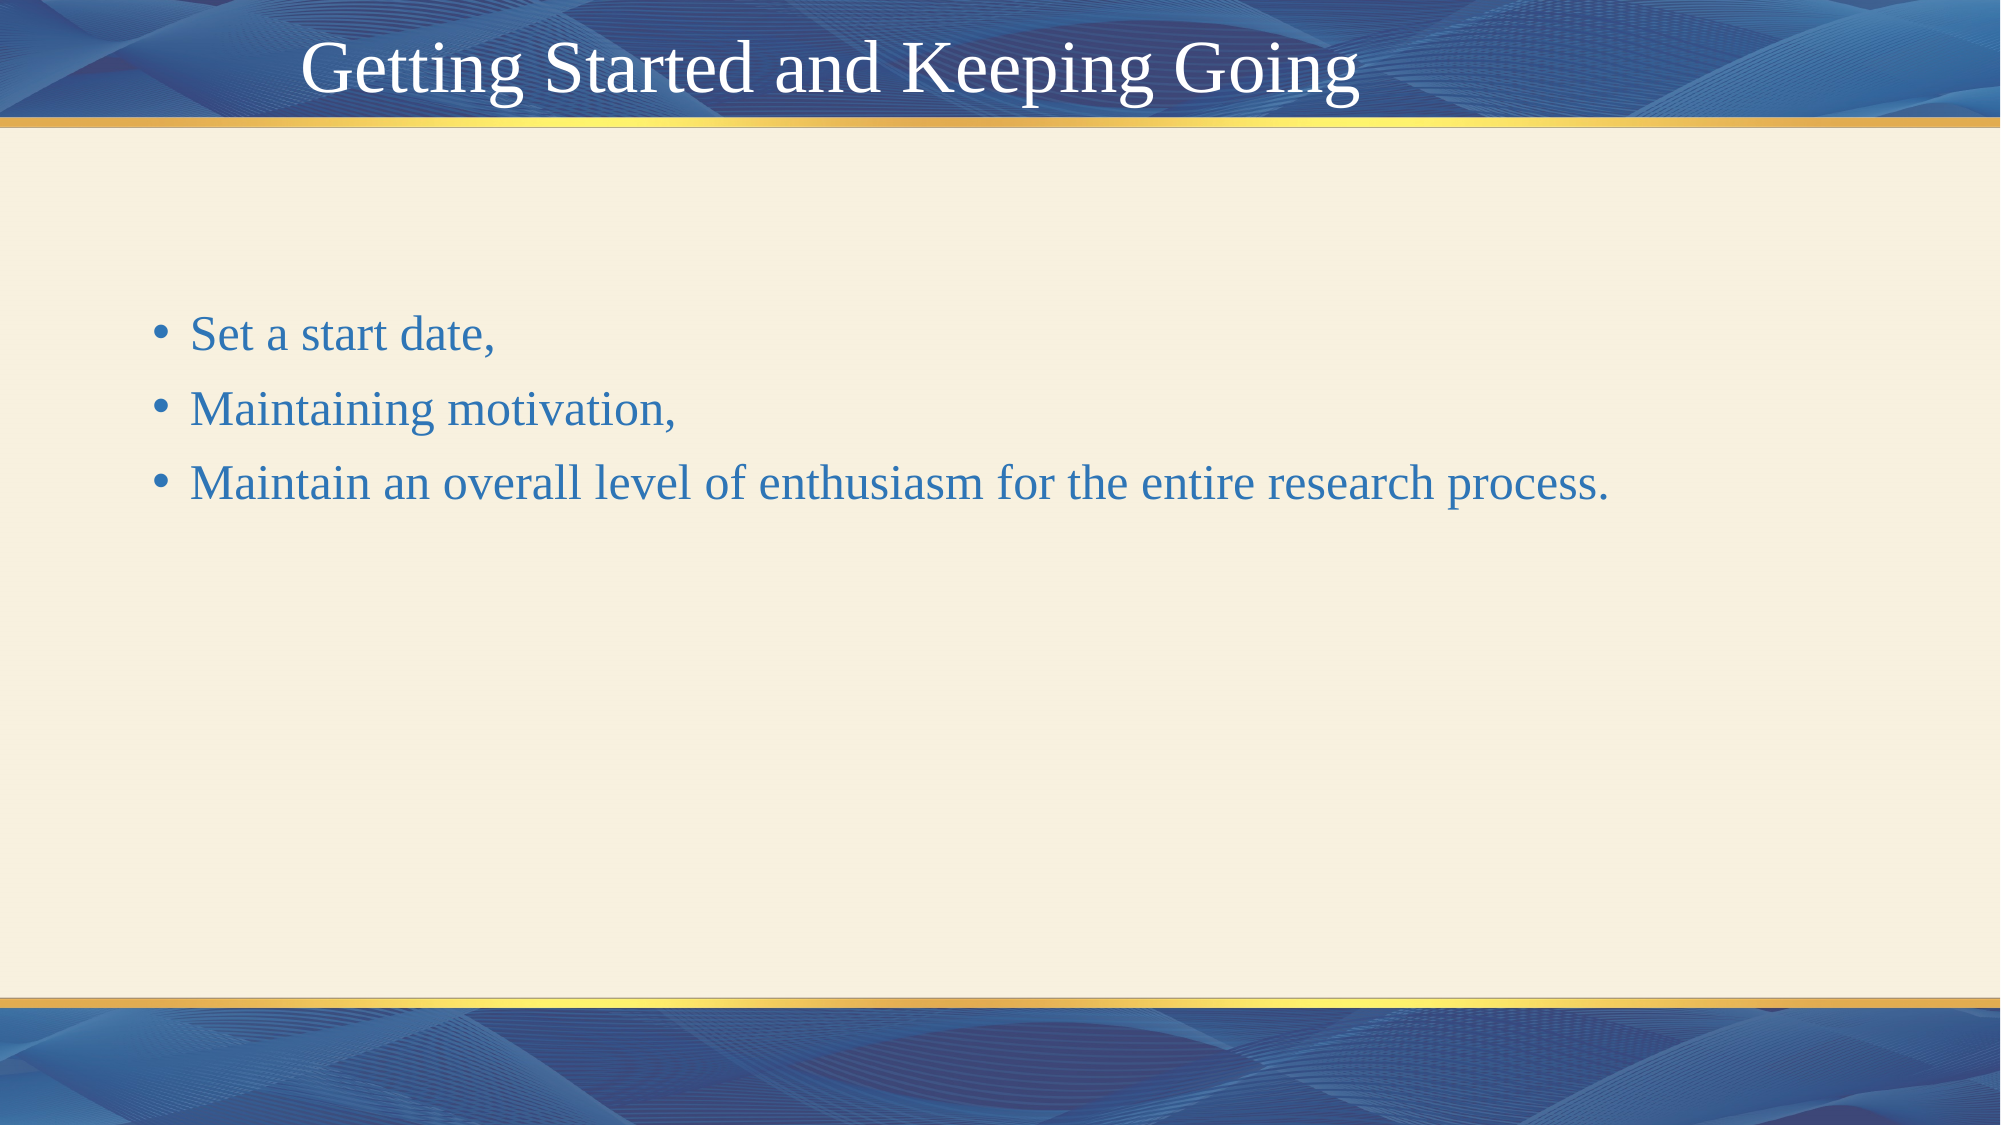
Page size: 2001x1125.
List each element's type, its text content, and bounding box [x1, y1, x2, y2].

title Getting Started and Keeping Going [285, 0, 1636, 138]
list Set a start date, Maintaining motivation, Maintain an overall level of enthusiasm for the entire research process. [137, 299, 1863, 1014]
picture [0, 0, 2001, 1125]
